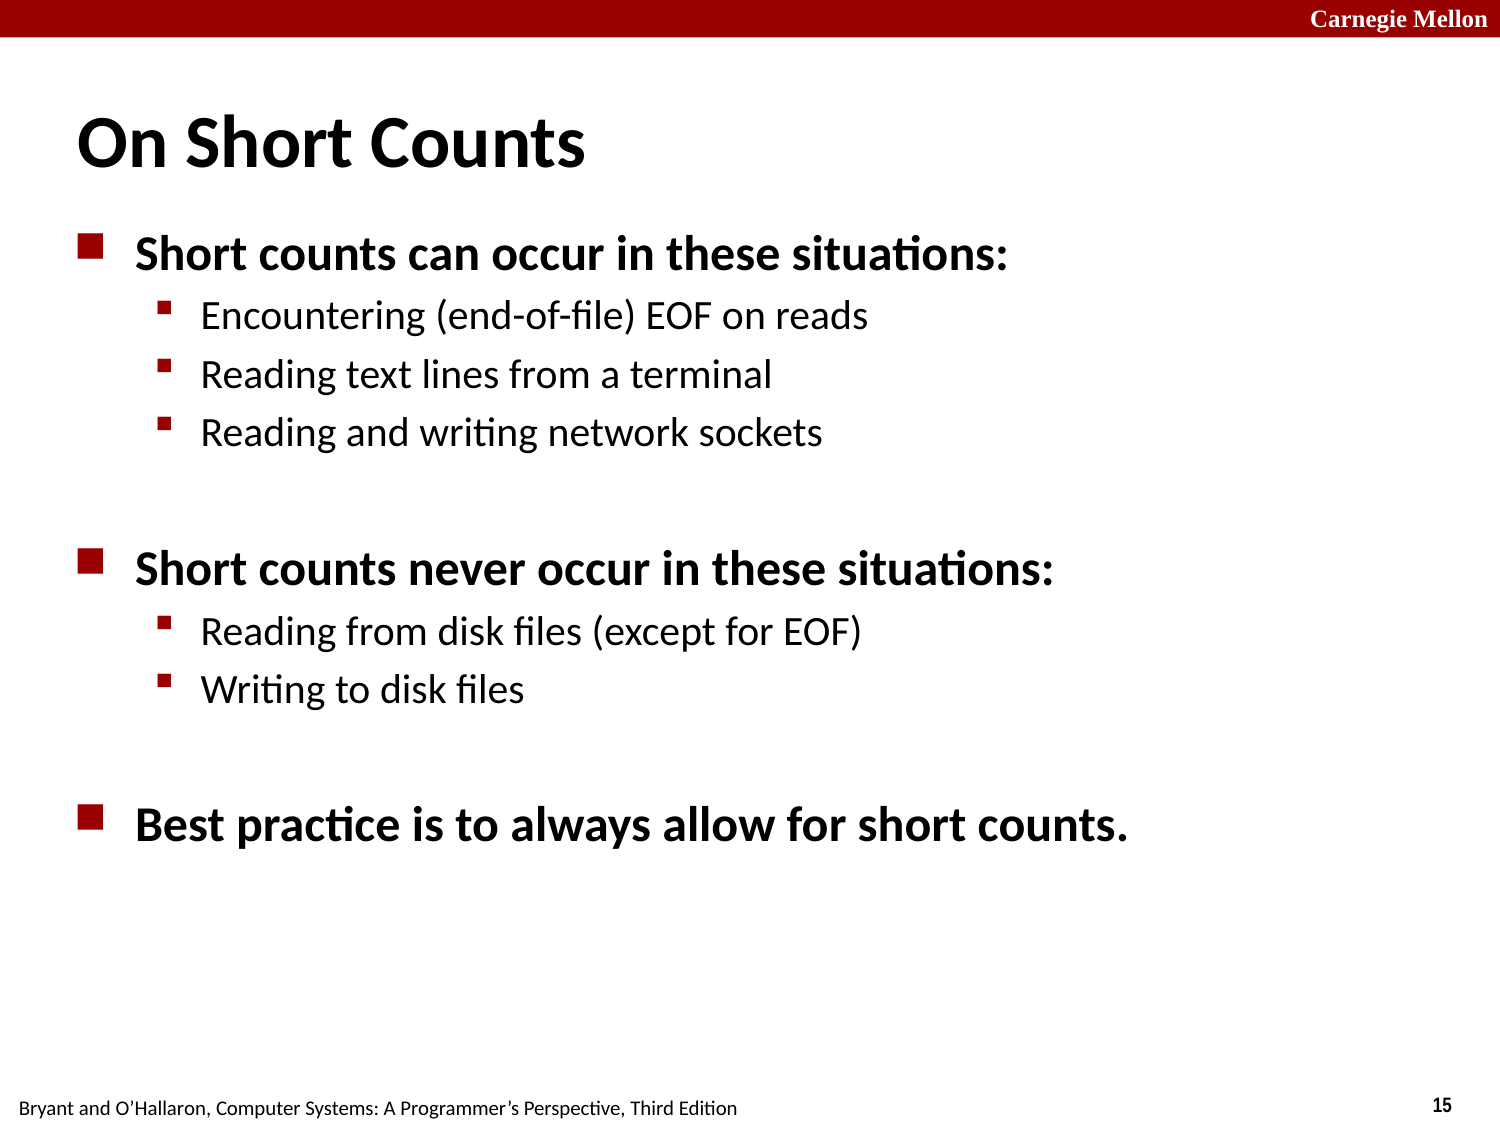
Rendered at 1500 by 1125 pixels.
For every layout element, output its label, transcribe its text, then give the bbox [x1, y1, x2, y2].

title On Short Counts [62, 74, 1309, 201]
list Short counts can occur in these situations: Encountering (end-of-file) EOF on reads Reading text lines from a terminal Reading and writing network sockets Short counts never occur in these situations: Reading from disk files (except for EOF) Writing to disk files Best practice is to always allow for short counts. [63, 212, 1360, 1029]
